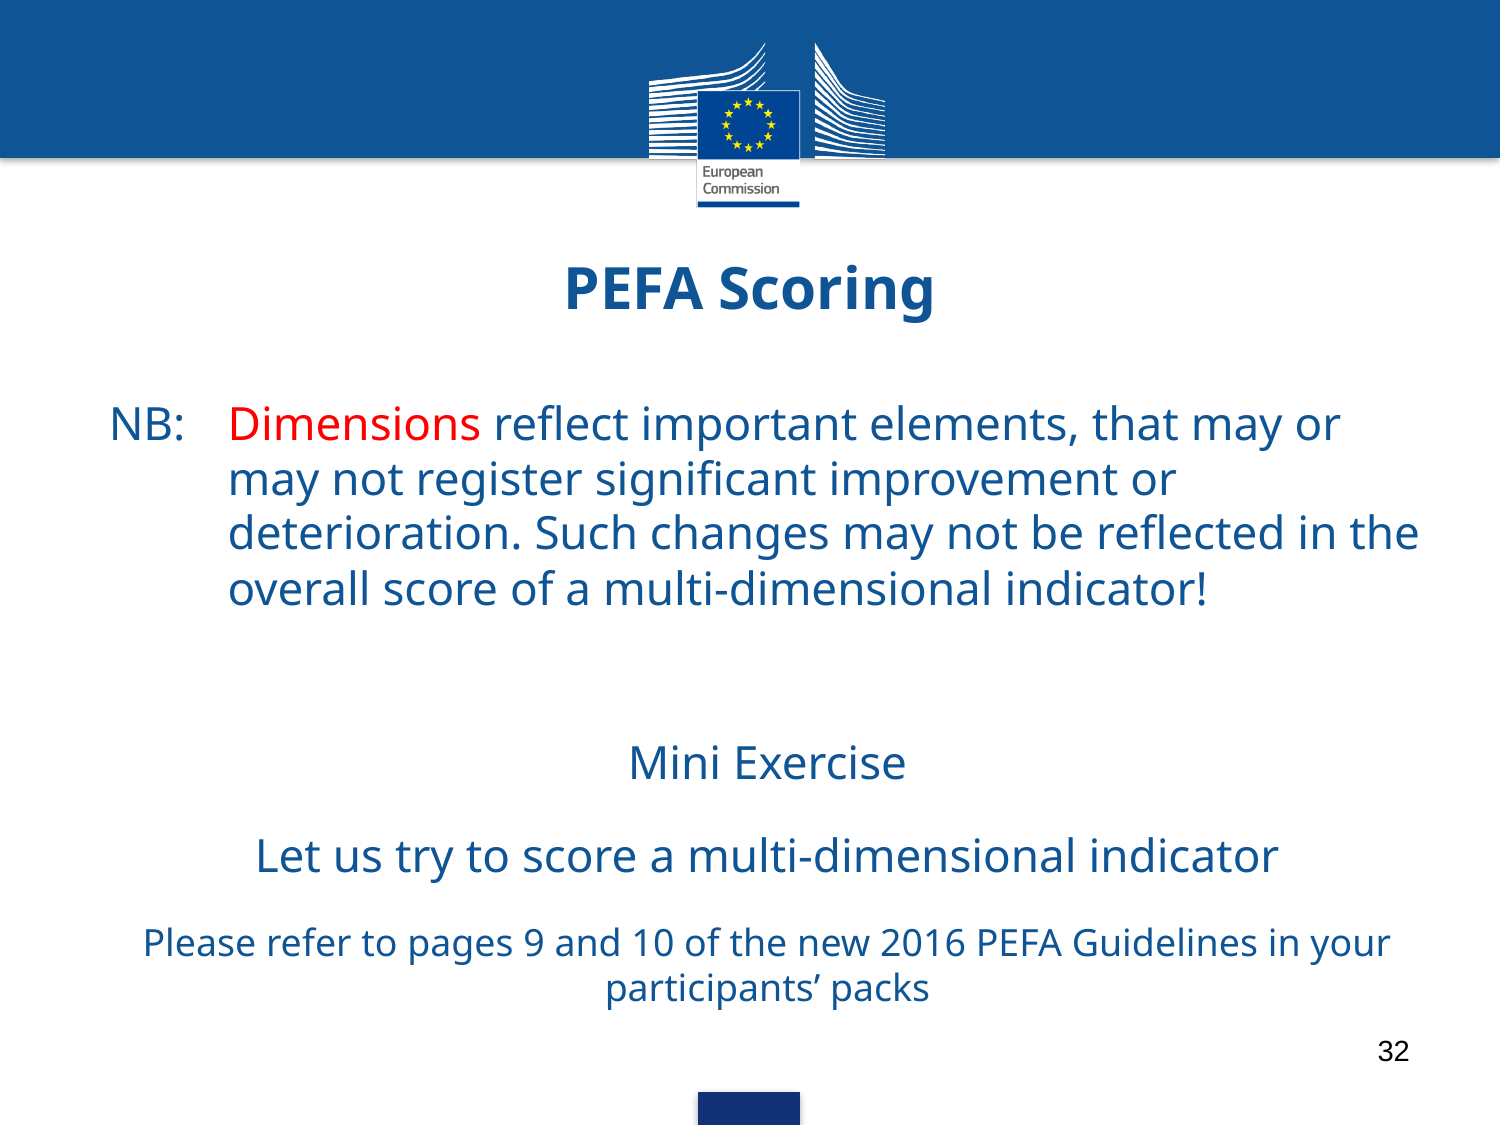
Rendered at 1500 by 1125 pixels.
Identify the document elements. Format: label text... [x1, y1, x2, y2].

list NB: Dimensions reflect important elements, that may or may not register significant improvement or deterioration. Such changes may not be reflected in the overall score of a multi-dimensional indicator! [93, 386, 1442, 704]
text_box Mini Exercise Let us try to score a multi-dimensional indicator Please refer to pages 9 and 10 of the new 2016 PEFA Guidelines in your participants’ packs [93, 726, 1442, 1055]
title PEFA Scoring [0, 221, 1500, 352]
slide_number 32 [1074, 1024, 1426, 1103]
picture [649, 42, 885, 208]
